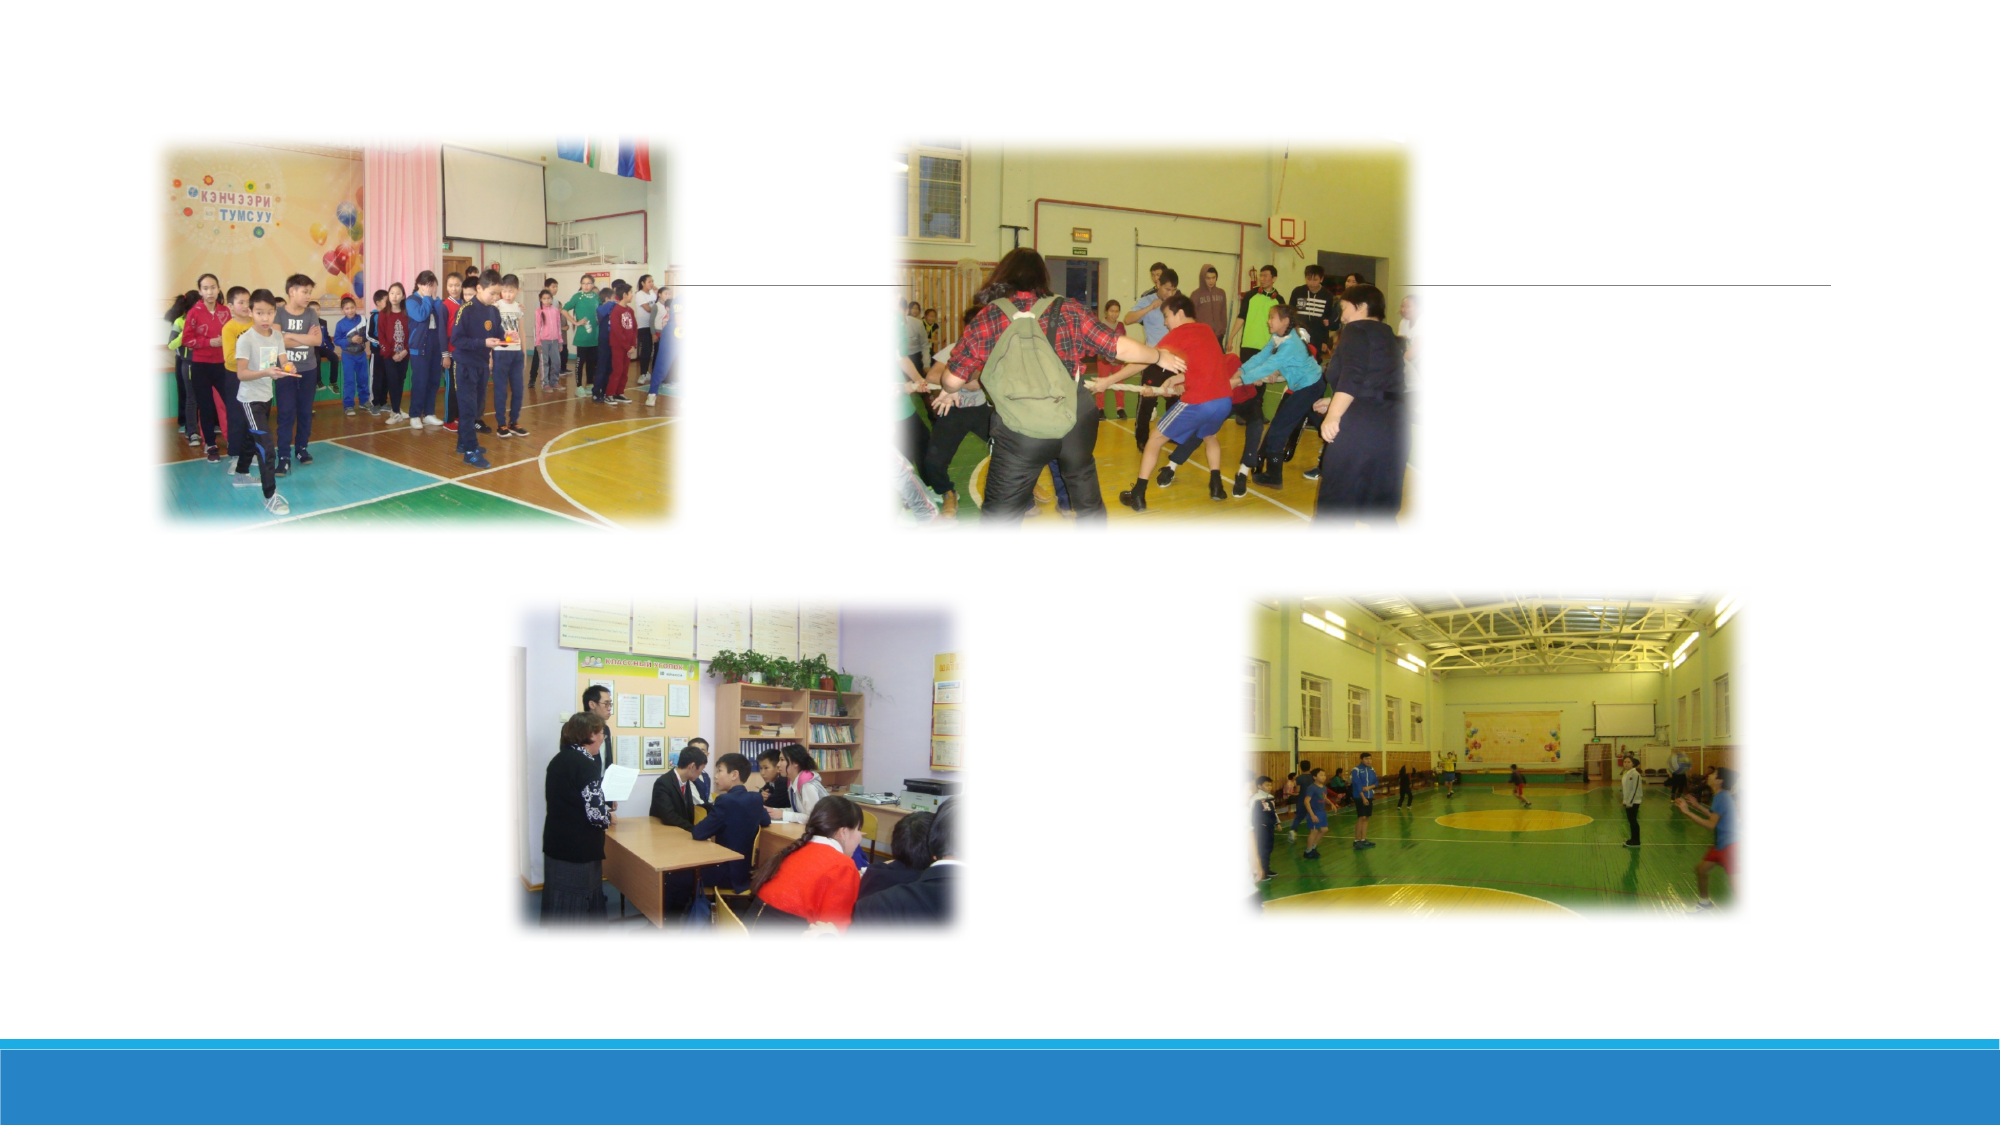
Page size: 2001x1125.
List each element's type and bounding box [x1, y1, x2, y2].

picture [147, 130, 688, 537]
picture [887, 132, 1426, 537]
picture [503, 592, 971, 943]
picture [1237, 585, 1752, 925]
